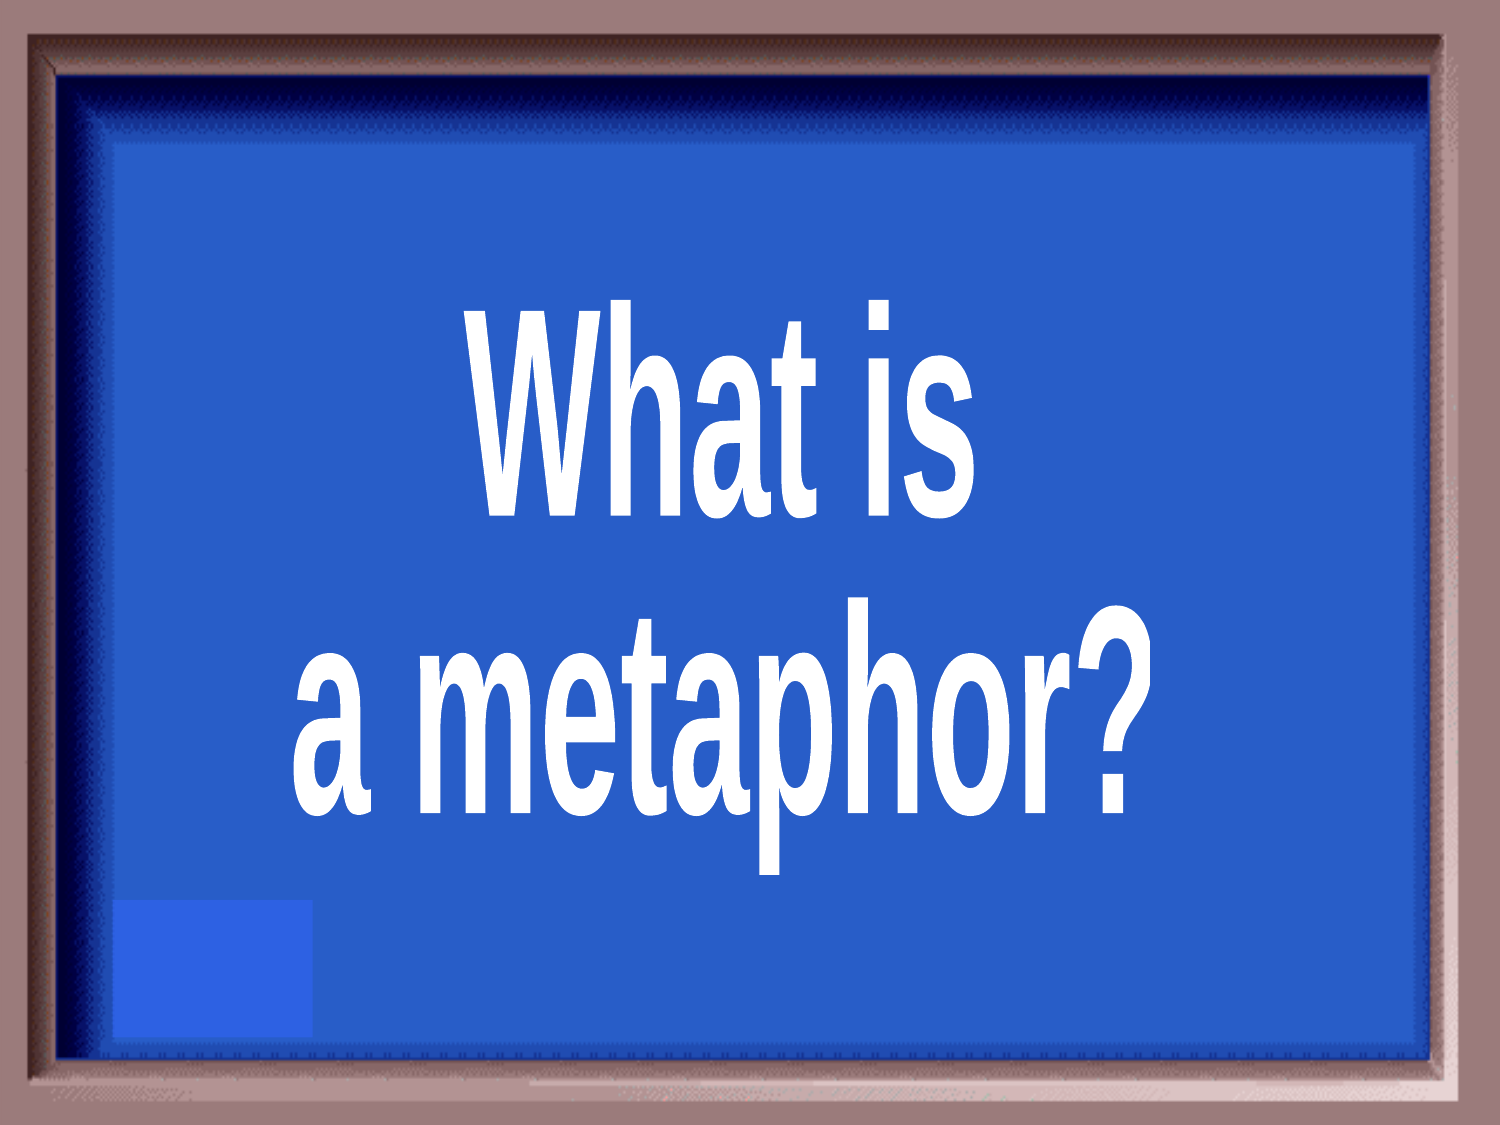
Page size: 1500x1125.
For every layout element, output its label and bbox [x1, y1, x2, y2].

picture [0, 0, 1500, 1125]
text_box [112, 899, 313, 1038]
